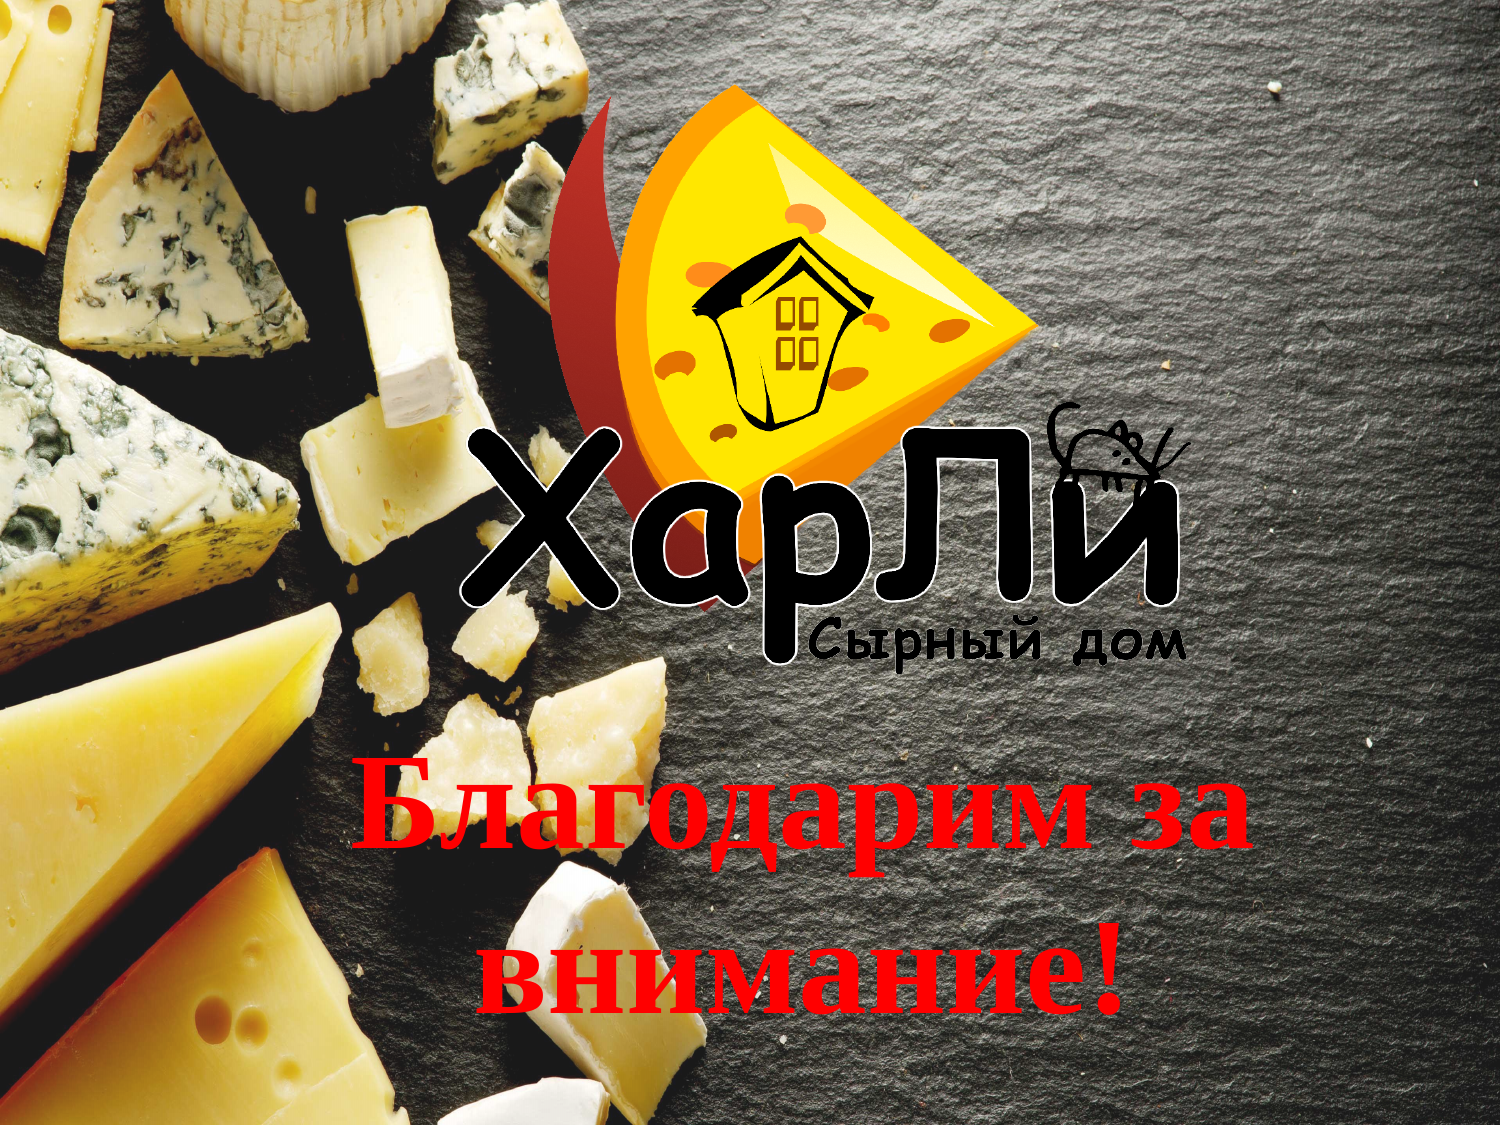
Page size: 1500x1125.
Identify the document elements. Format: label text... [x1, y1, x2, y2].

picture [430, 57, 1219, 705]
text_box Благодарим за внимание! [218, 704, 1388, 1049]
